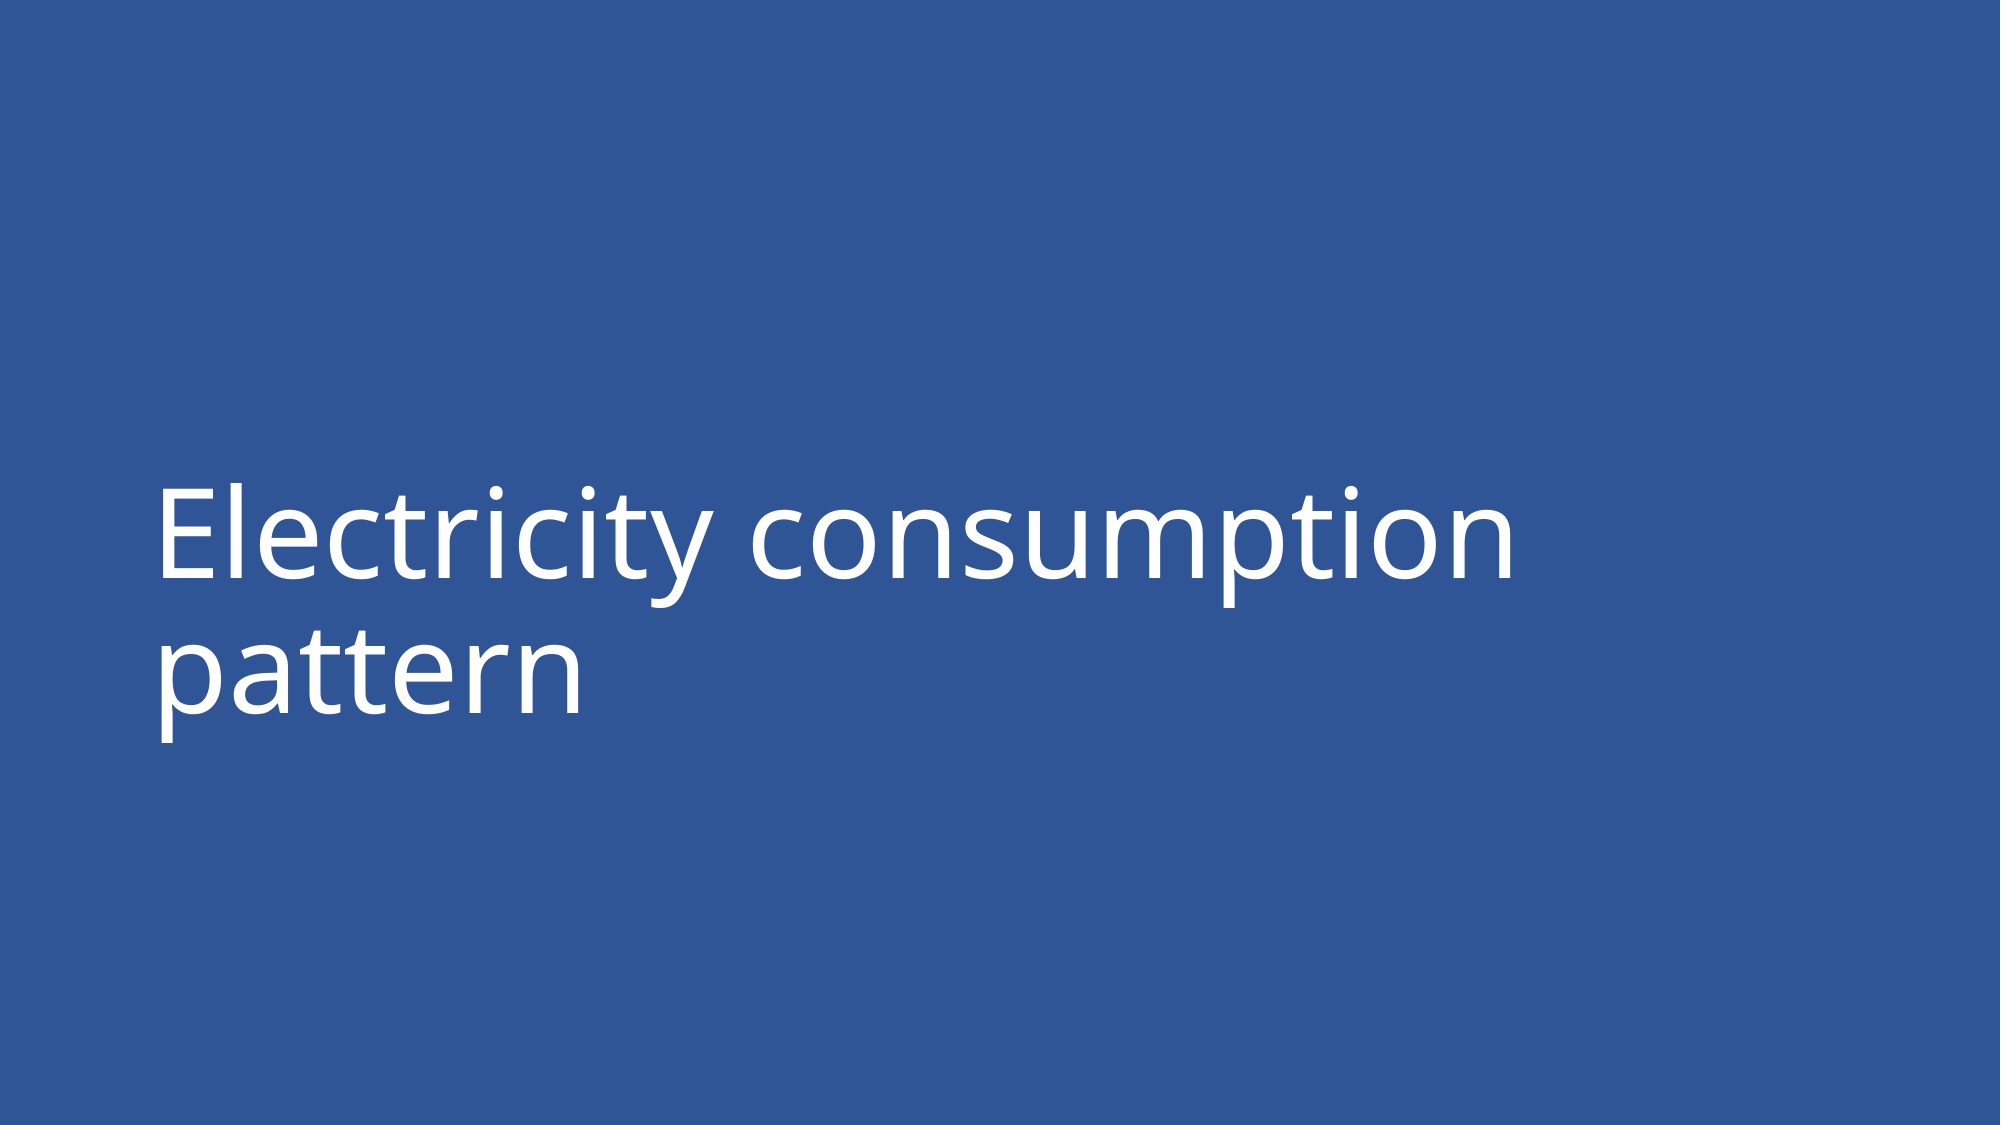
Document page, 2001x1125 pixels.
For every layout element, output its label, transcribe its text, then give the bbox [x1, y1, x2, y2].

title Electricity consumption pattern [136, 280, 1862, 749]
